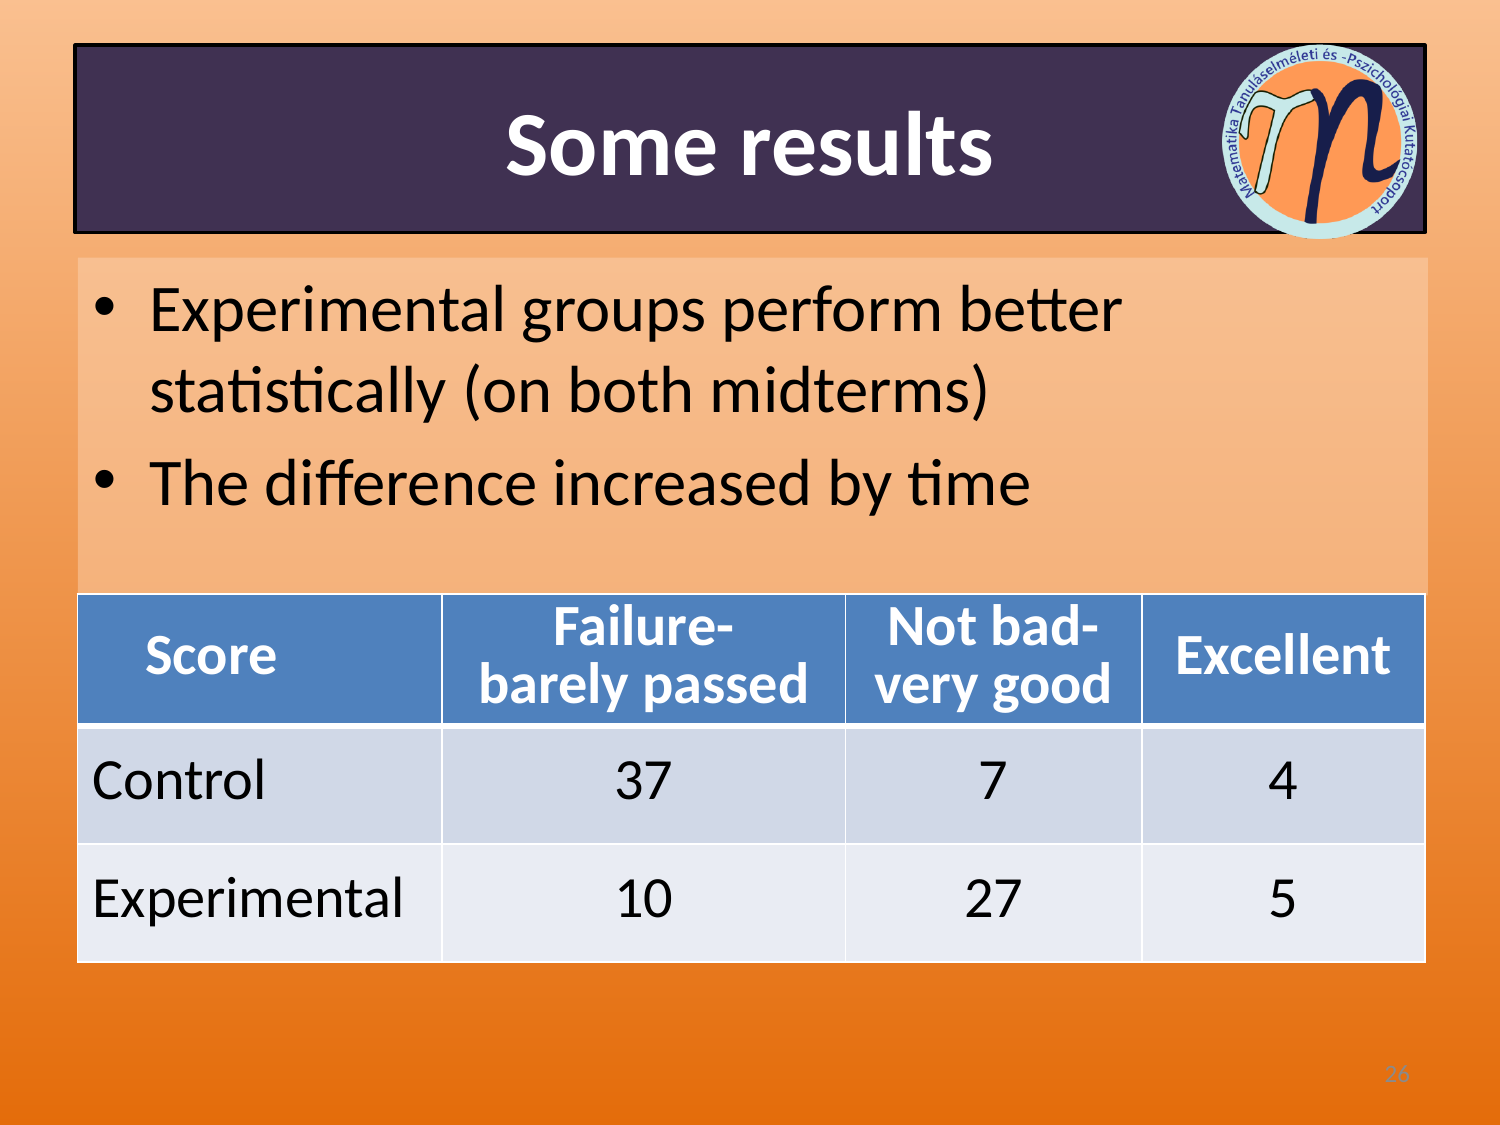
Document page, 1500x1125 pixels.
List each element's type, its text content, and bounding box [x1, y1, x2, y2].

table_cell 7 [846, 729, 1141, 843]
table_cell 4 [1143, 729, 1424, 843]
table_cell 5 [1143, 845, 1424, 961]
table_header Not bad- very good [846, 595, 1141, 723]
table_cell Control [78, 729, 441, 843]
table_header Failure- barely passed [443, 595, 845, 723]
table_cell 37 [443, 729, 845, 843]
title Some results [73, 43, 1220, 234]
slide_number 26 [1074, 1042, 1425, 1103]
list Experimental groups perform better statistically (on both midterms) The difference increased by time [77, 257, 1428, 596]
table_header Score [78, 595, 441, 723]
table_cell 27 [846, 845, 1141, 961]
table_cell 10 [443, 845, 845, 961]
table_cell Experimental [78, 845, 441, 961]
picture [1222, 42, 1422, 239]
table_header Excellent [1143, 595, 1424, 723]
